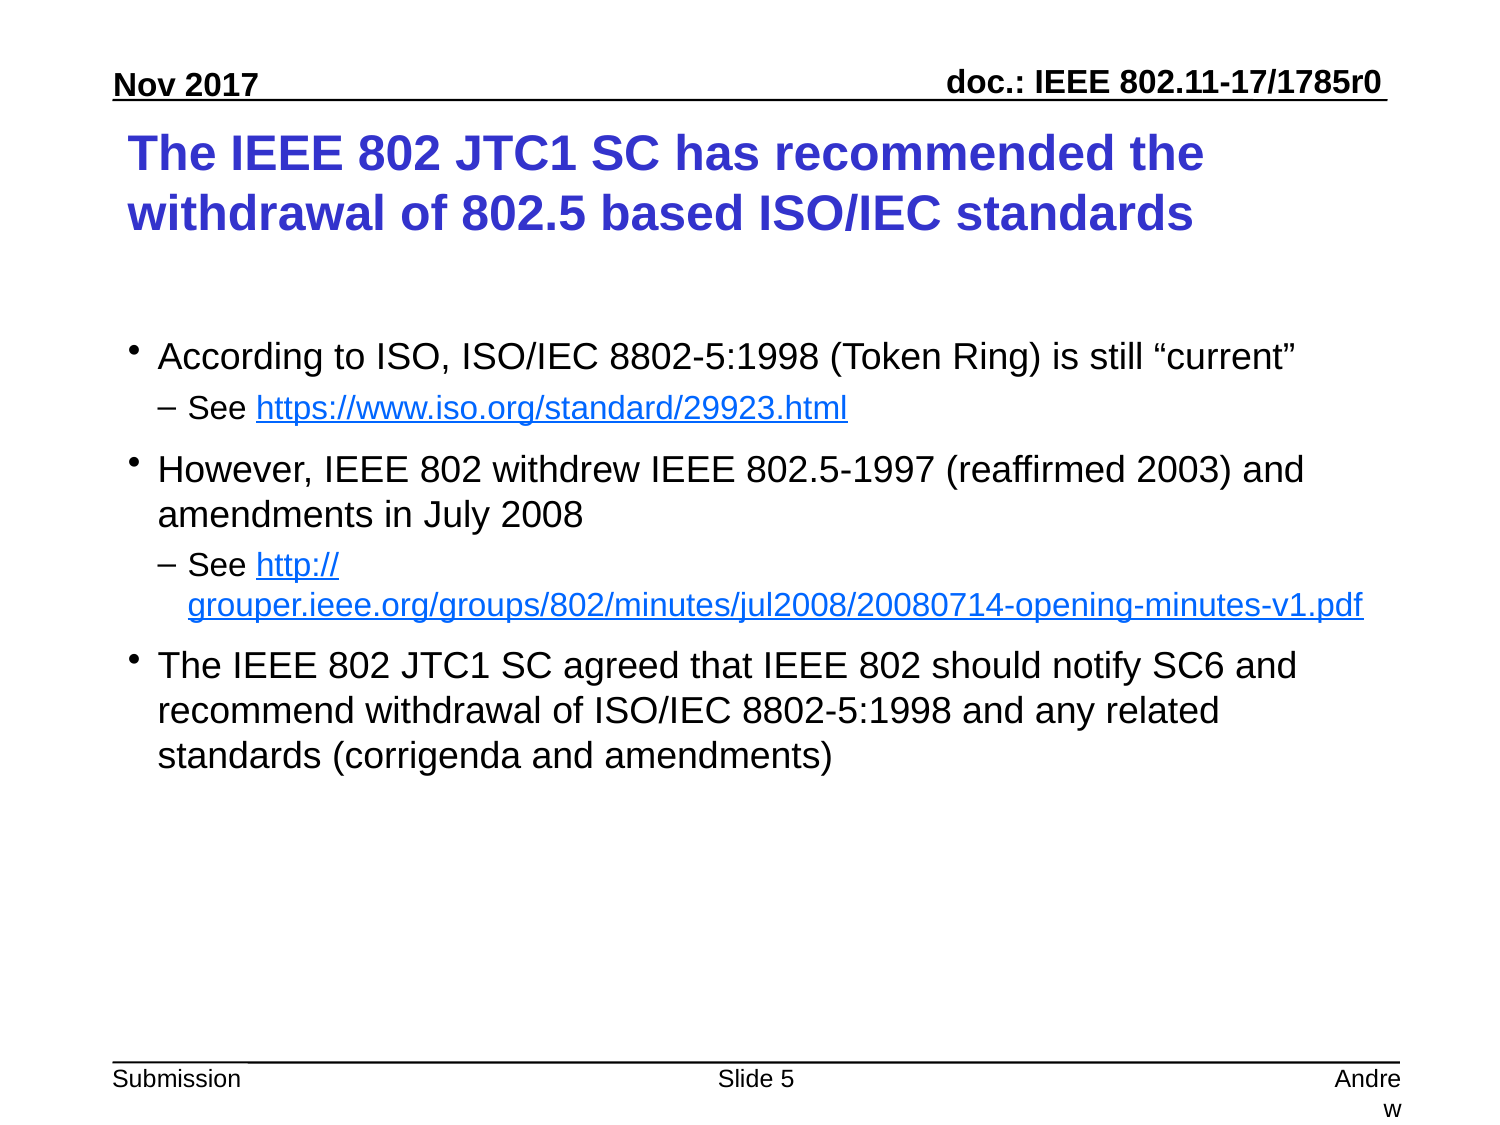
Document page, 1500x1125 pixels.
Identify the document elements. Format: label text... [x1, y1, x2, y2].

title The IEEE 802 JTC1 SC has recommended the withdrawal of 802.5 based ISO/IEC standards [112, 112, 1388, 288]
footer Andrew Myles, Cisco [1320, 1061, 1402, 1093]
list According to ISO, ISO/IEC 8802-5:1998 (Token Ring) is still “current” See https://www.iso.org/standard/29923.html However, IEEE 802 withdrew IEEE 802.5-1997 (reaffirmed 2003) and amendments in July 2008 See http://grouper.ieee.org/groups/802/minutes/jul2008/20080714-opening-minutes-v1.pdf The IEEE 802 JTC1 SC agreed that IEEE 802 should notify SC6 and recommend withdrawal of ISO/IEC 8802-5:1998 and any related standards (corrigenda and amendments) [112, 324, 1388, 1000]
slide_number Slide 5 [709, 1061, 803, 1093]
